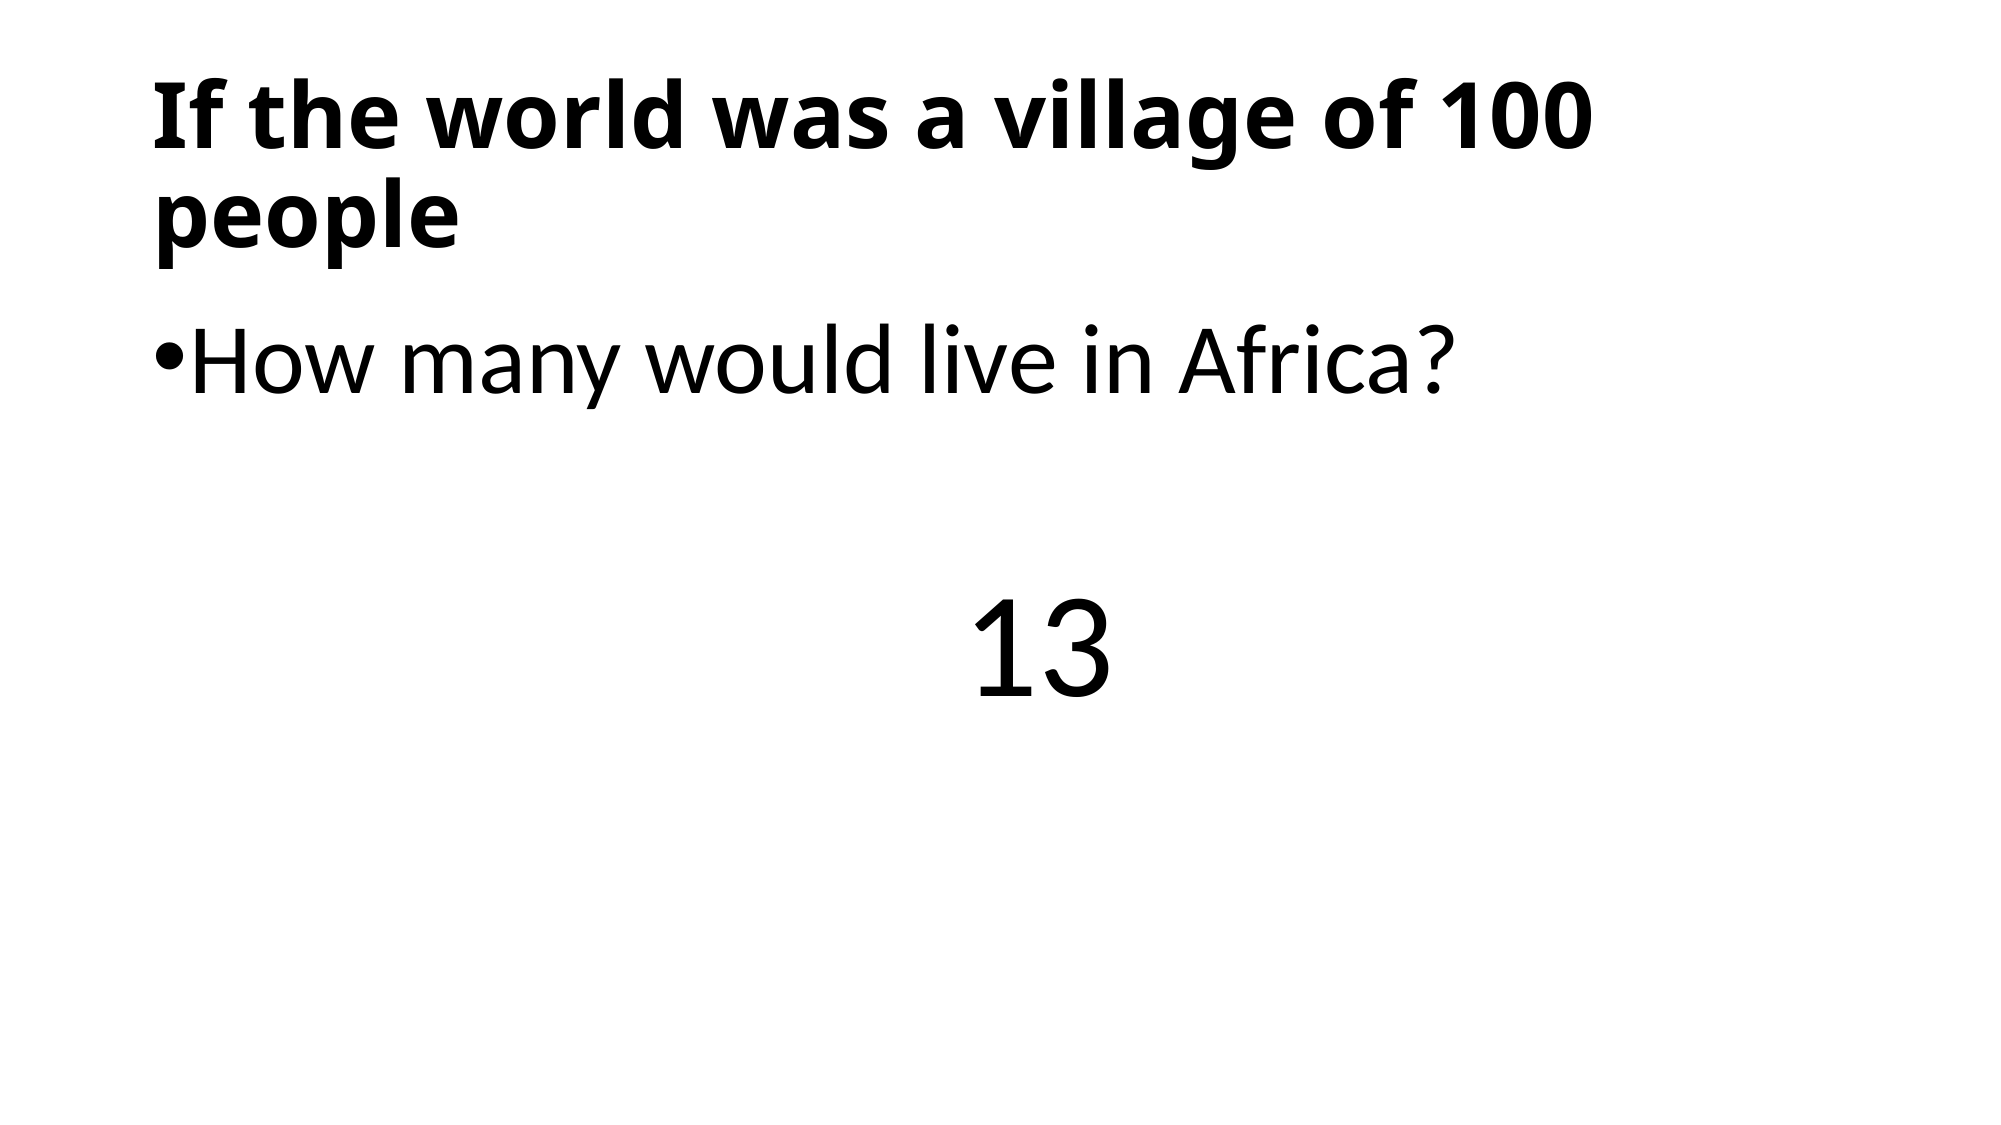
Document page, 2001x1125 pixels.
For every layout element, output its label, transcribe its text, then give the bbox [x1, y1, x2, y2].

list How many would live in Africa? [137, 299, 1863, 1014]
title If the world was a village of 100 people [137, 59, 1863, 278]
text_box 13 [726, 538, 1350, 734]
